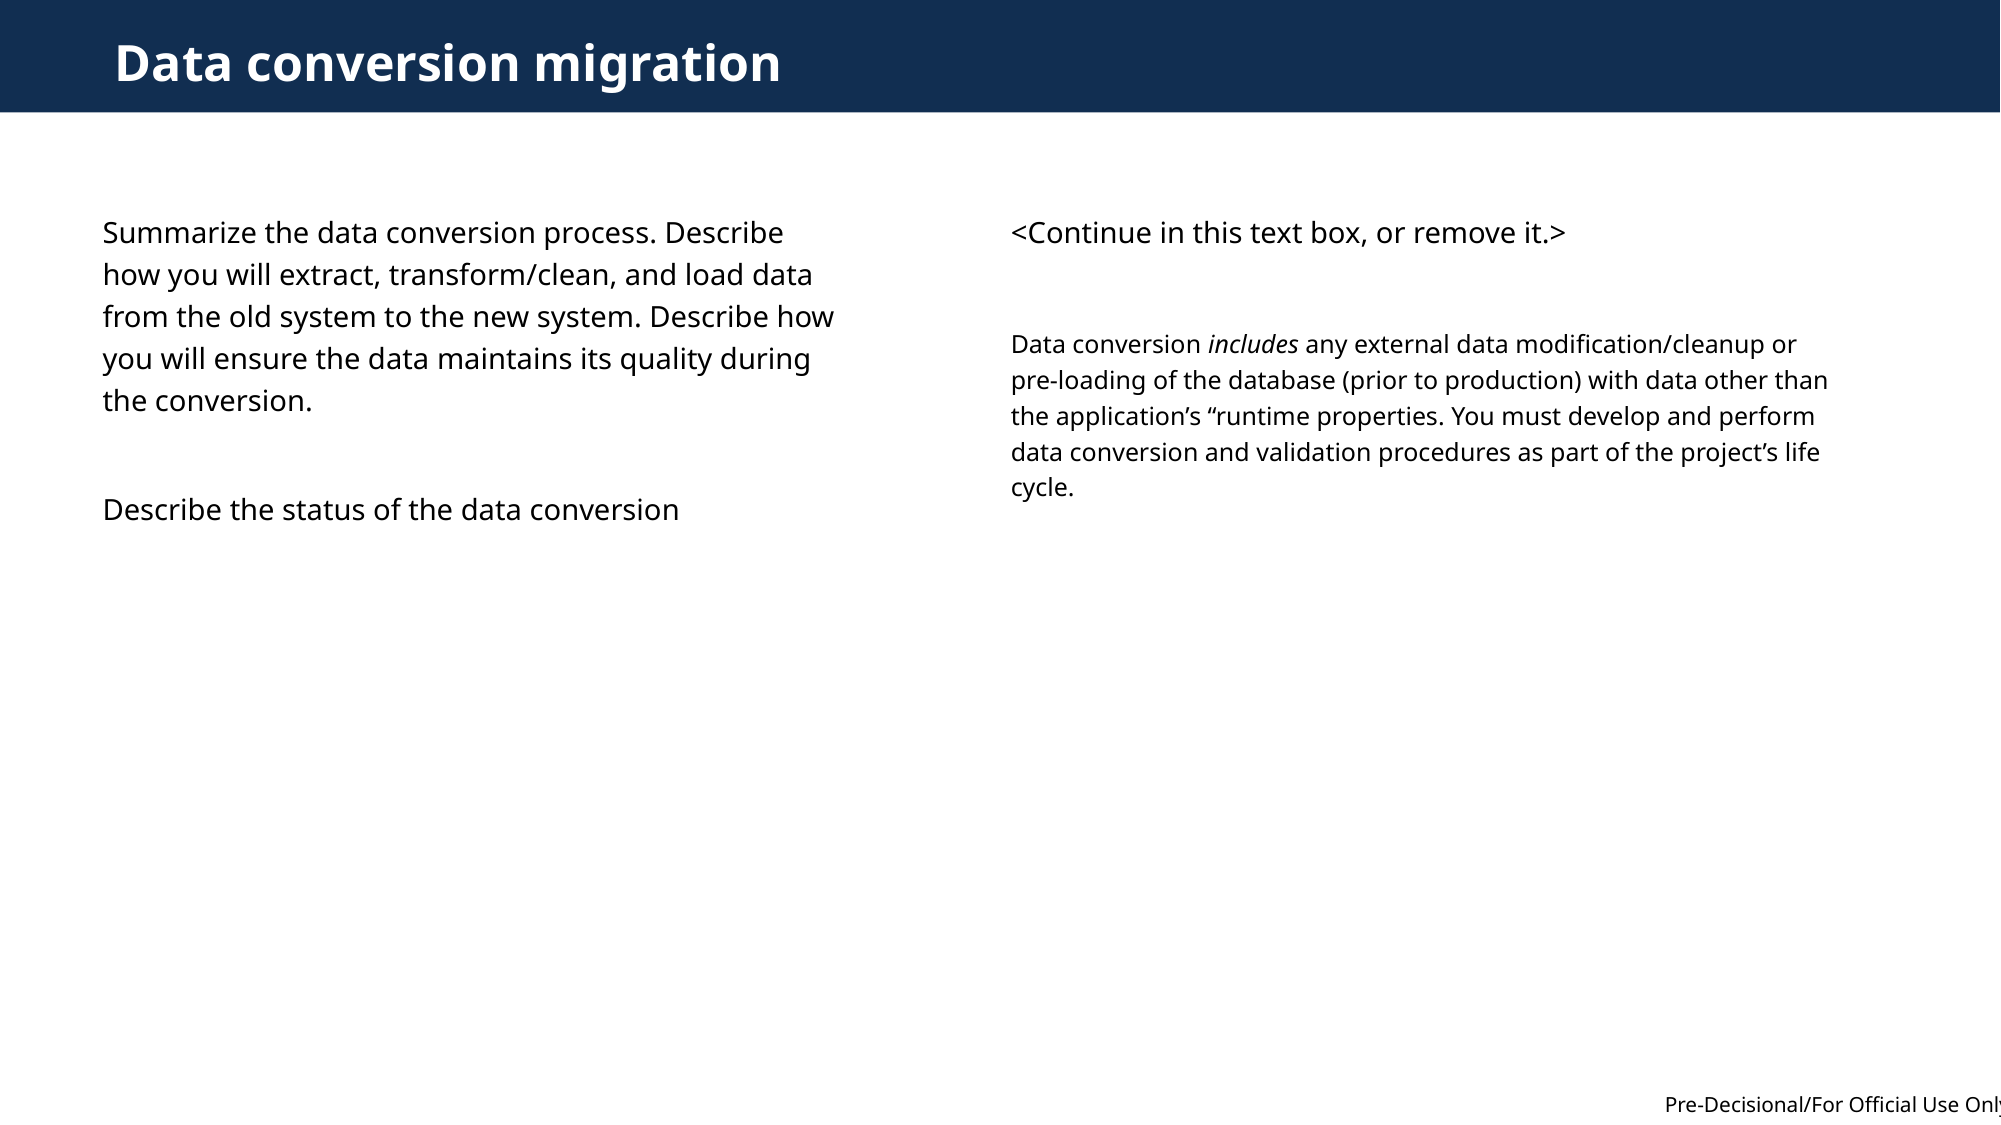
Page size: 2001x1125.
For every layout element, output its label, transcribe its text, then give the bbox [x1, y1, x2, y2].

list <Continue in this text box, or remove it.> Data conversion includes any external data modification/cleanup or pre-loading of the database (prior to production) with data other than the application’s “runtime properties. You must develop and perform data conversion and validation procedures as part of the project’s life cycle. [995, 200, 1859, 838]
list Summarize the data conversion process. Describe how you will extract, transform/clean, and load data from the old system to the new system. Describe how you will ensure the data maintains its quality during the conversion. Describe the status of the data conversion [87, 200, 863, 838]
title Data conversion migration [99, 29, 998, 93]
